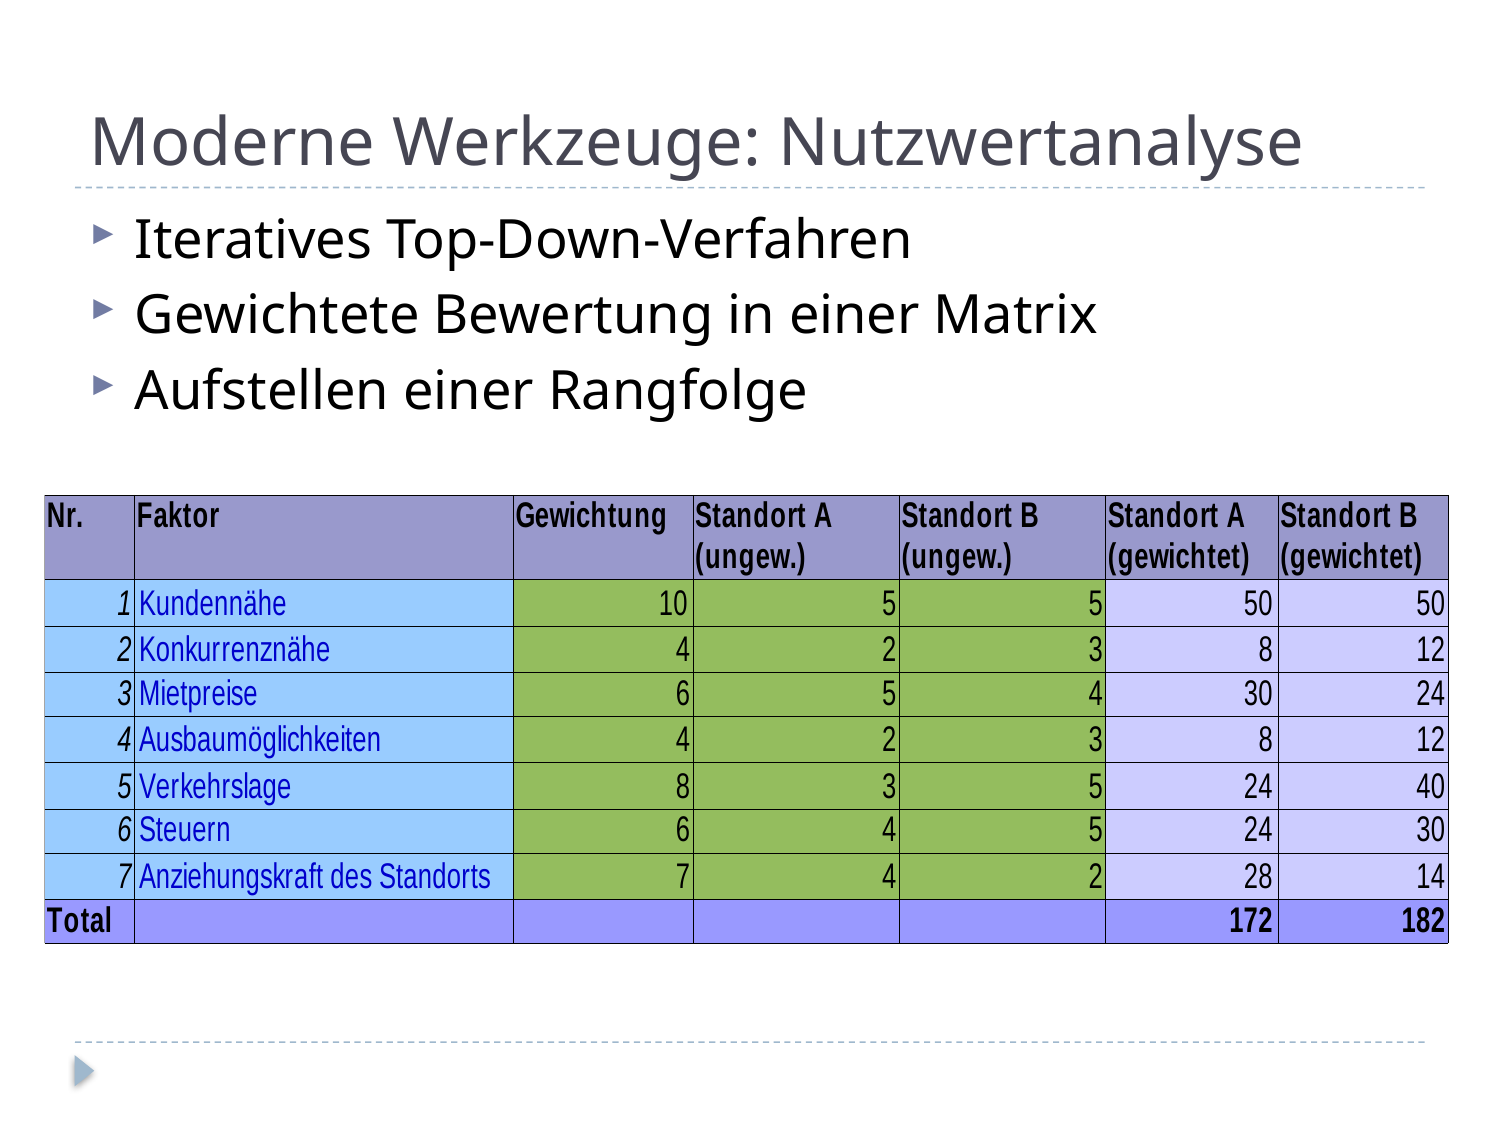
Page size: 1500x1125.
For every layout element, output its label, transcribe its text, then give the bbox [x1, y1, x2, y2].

list Iteratives Top-Down-Verfahren Gewichtete Bewertung in einer Matrix Aufstellen einer Rangfolge [75, 200, 1425, 494]
title Moderne Werkzeuge: Nutzwertanalyse [75, 24, 1425, 188]
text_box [44, 494, 1456, 954]
